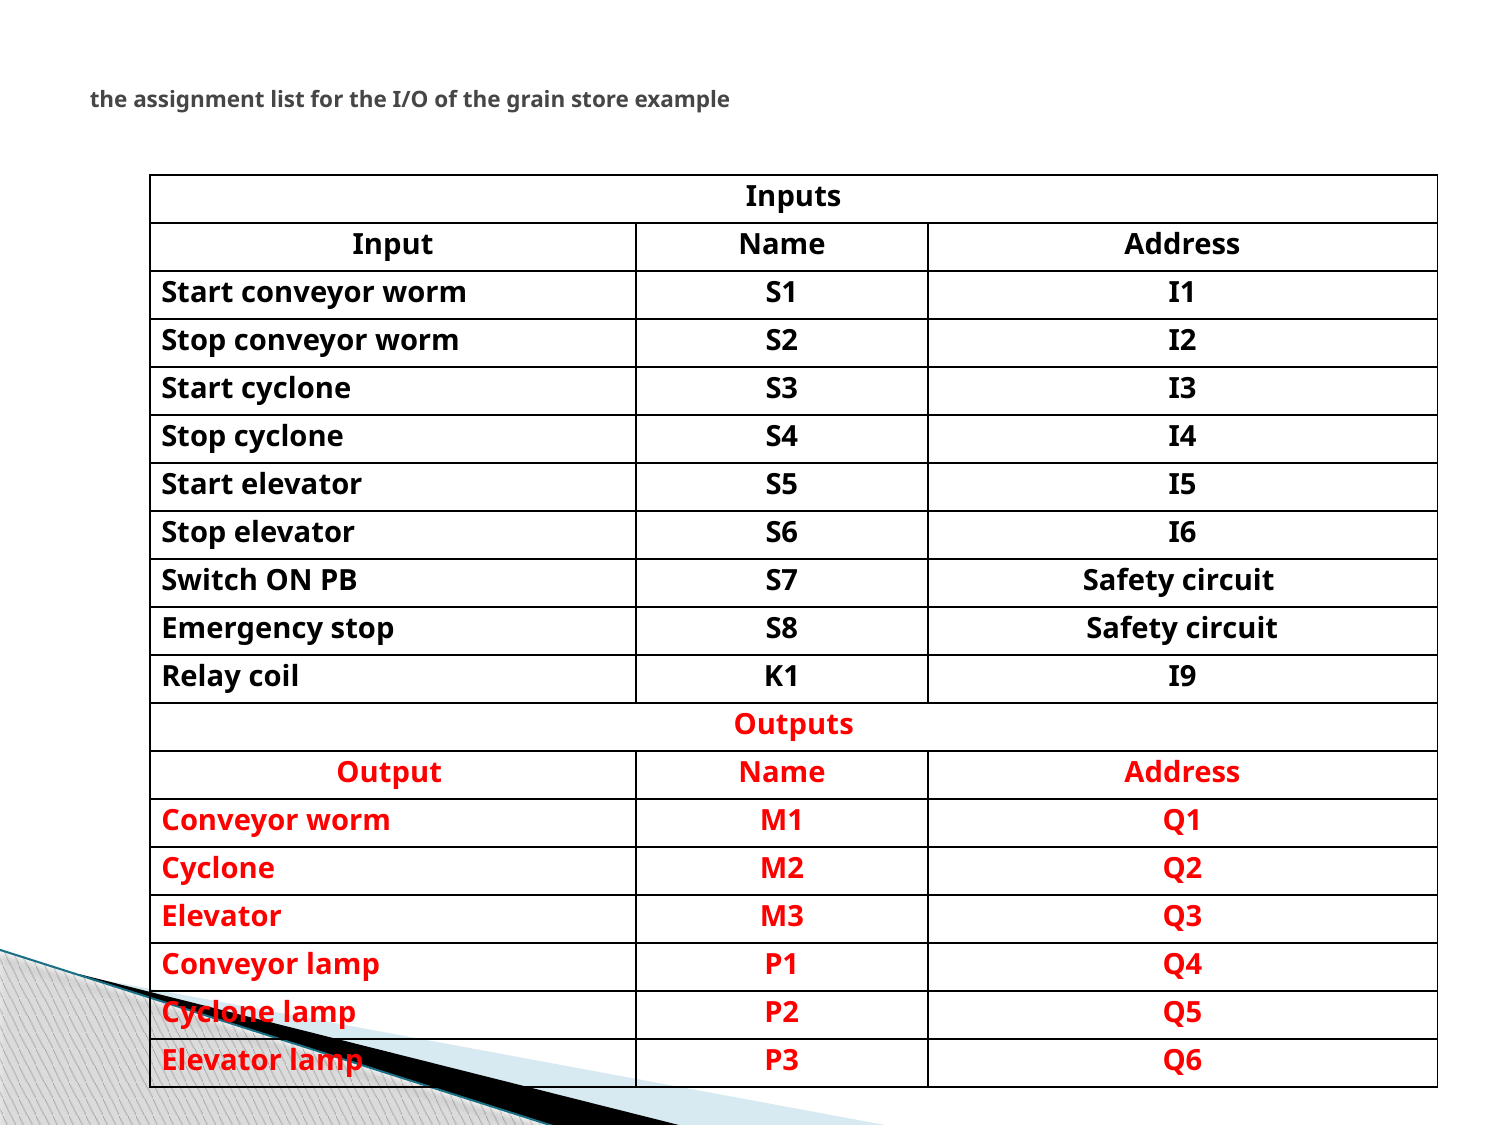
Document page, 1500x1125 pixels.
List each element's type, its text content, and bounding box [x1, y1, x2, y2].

table_cell I9 [929, 656, 1437, 702]
table_cell I6 [929, 512, 1437, 558]
table_cell S3 [637, 368, 927, 414]
table_cell Elevator lamp [151, 1040, 635, 1086]
table_cell K1 [637, 656, 927, 702]
table_cell Start conveyor worm [151, 272, 635, 318]
table_cell Emergency stop [151, 608, 635, 654]
table_cell Q6 [929, 1040, 1437, 1086]
table_cell Start elevator [151, 464, 635, 510]
table_cell S6 [637, 512, 927, 558]
table_cell Output [151, 752, 635, 798]
title the assignment list for the I/O of the grain store example [75, 45, 1425, 163]
table_cell Conveyor worm [151, 800, 635, 846]
table_cell S8 [637, 608, 927, 654]
table_cell Q3 [929, 896, 1437, 942]
table_cell Address [929, 752, 1437, 798]
table_cell Start cyclone [151, 368, 635, 414]
table_cell Elevator [151, 896, 635, 942]
table_cell Name [637, 752, 927, 798]
table_cell I3 [929, 368, 1437, 414]
table_cell Cyclone lamp [151, 992, 635, 1038]
table_cell S1 [637, 272, 927, 318]
table_cell P3 [637, 1040, 927, 1086]
table_cell I5 [929, 464, 1437, 510]
table_cell Name [637, 224, 927, 270]
table_cell Input [151, 224, 635, 270]
table_cell S4 [637, 416, 927, 462]
table_cell Switch ON PB [151, 560, 635, 606]
table_cell Relay coil [151, 656, 635, 702]
table_cell M2 [637, 848, 927, 894]
table_cell M3 [637, 896, 927, 942]
table_cell Cyclone [151, 848, 635, 894]
table_cell Q1 [929, 800, 1437, 846]
table_cell S7 [637, 560, 927, 606]
table_cell Q4 [929, 944, 1437, 990]
table_cell P1 [637, 944, 927, 990]
table_cell S5 [637, 464, 927, 510]
table_cell M1 [637, 800, 927, 846]
table_cell I2 [929, 320, 1437, 366]
table_cell Stop conveyor worm [151, 320, 635, 366]
table_cell S2 [637, 320, 927, 366]
table_cell Q5 [929, 992, 1437, 1038]
table_header Inputs [151, 176, 1437, 222]
table_cell P2 [637, 992, 927, 1038]
table_cell Stop cyclone [151, 416, 635, 462]
table_cell Safety circuit [929, 608, 1437, 654]
table_cell Safety circuit [929, 560, 1437, 606]
table_cell Address [929, 224, 1437, 270]
table_cell Conveyor lamp [151, 944, 635, 990]
table_cell I1 [929, 272, 1437, 318]
table_cell Stop elevator [151, 512, 635, 558]
table_cell I4 [929, 416, 1437, 462]
table_cell Q2 [929, 848, 1437, 894]
table_cell Outputs [151, 704, 1437, 750]
